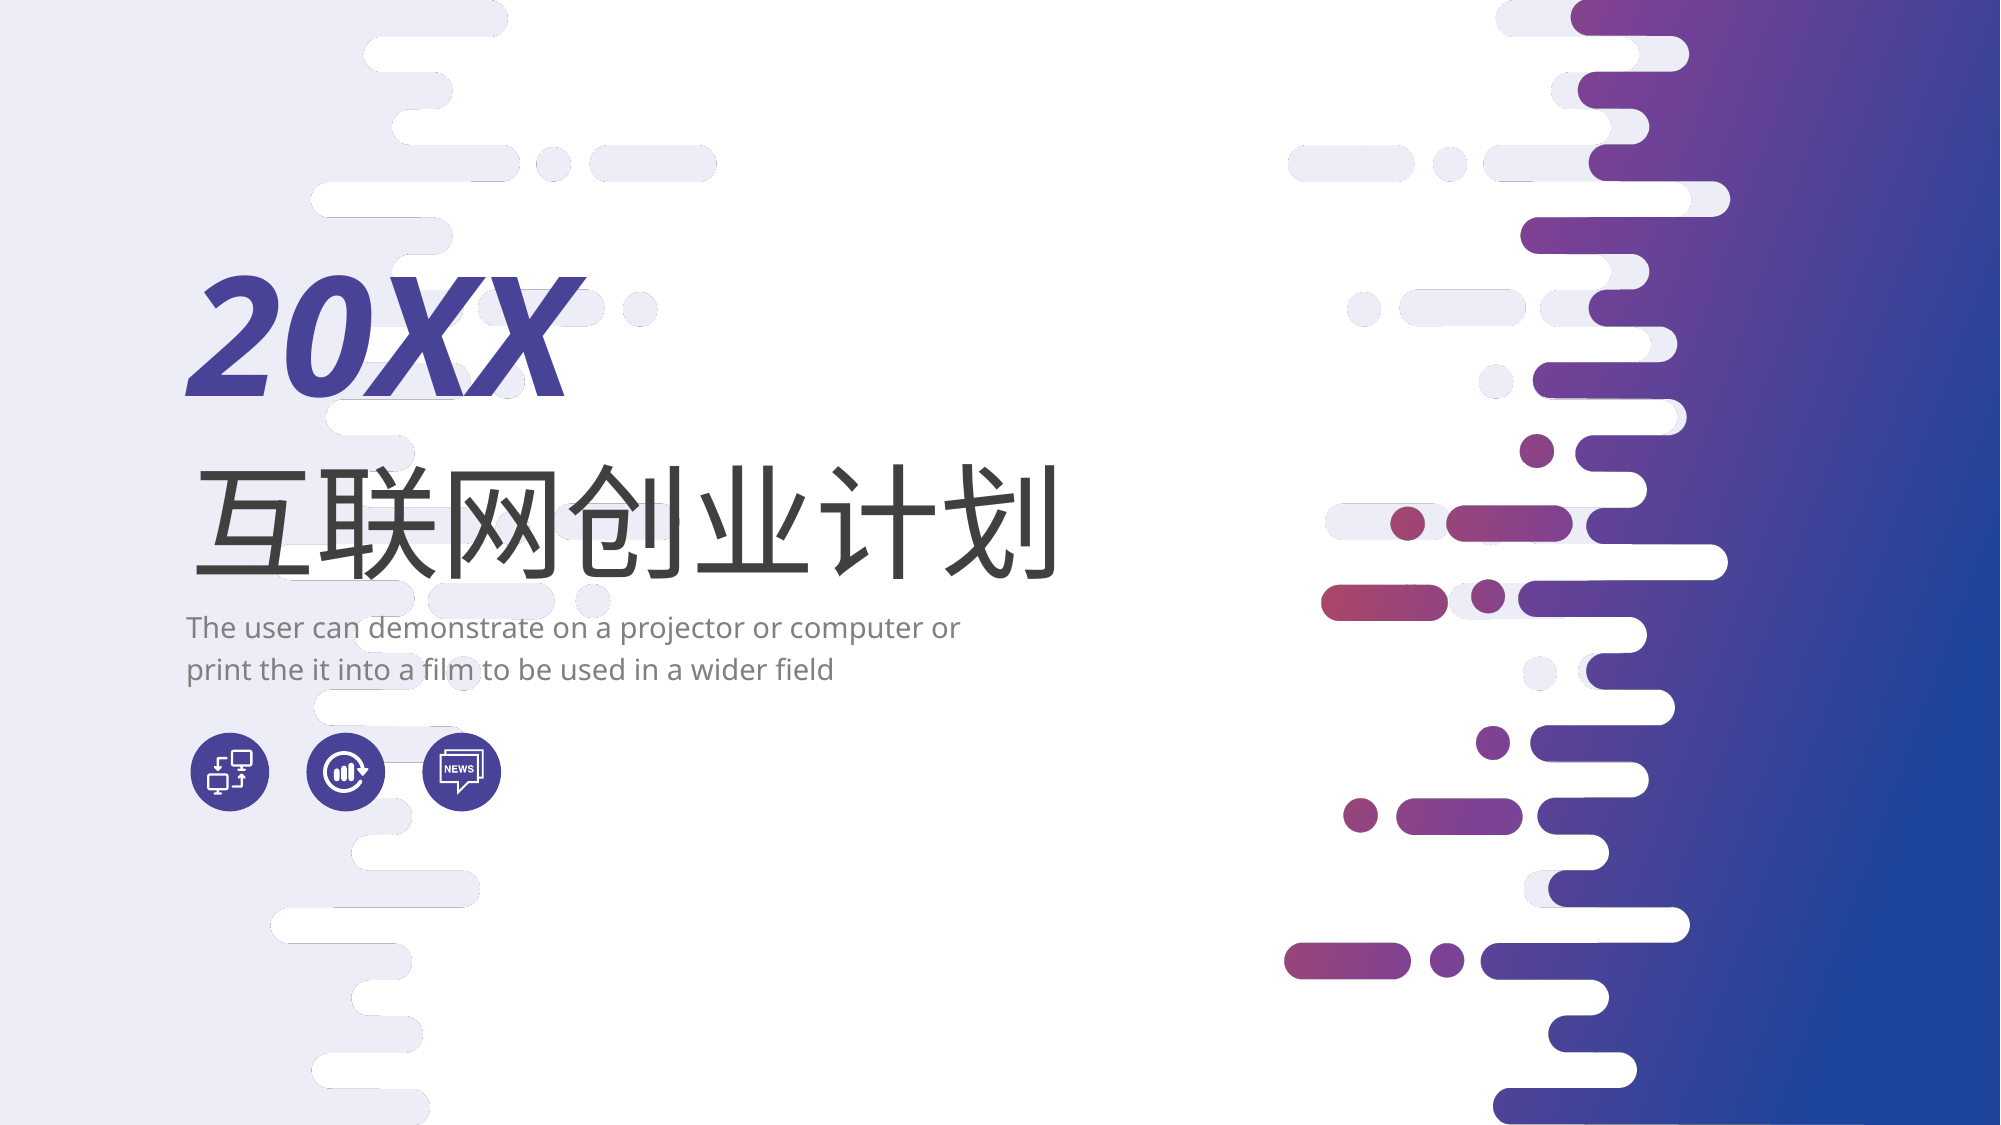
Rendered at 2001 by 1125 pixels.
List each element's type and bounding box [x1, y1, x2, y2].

text_box [422, 732, 502, 812]
text_box [190, 732, 270, 812]
picture [0, 0, 2000, 1125]
text_box [306, 732, 386, 812]
